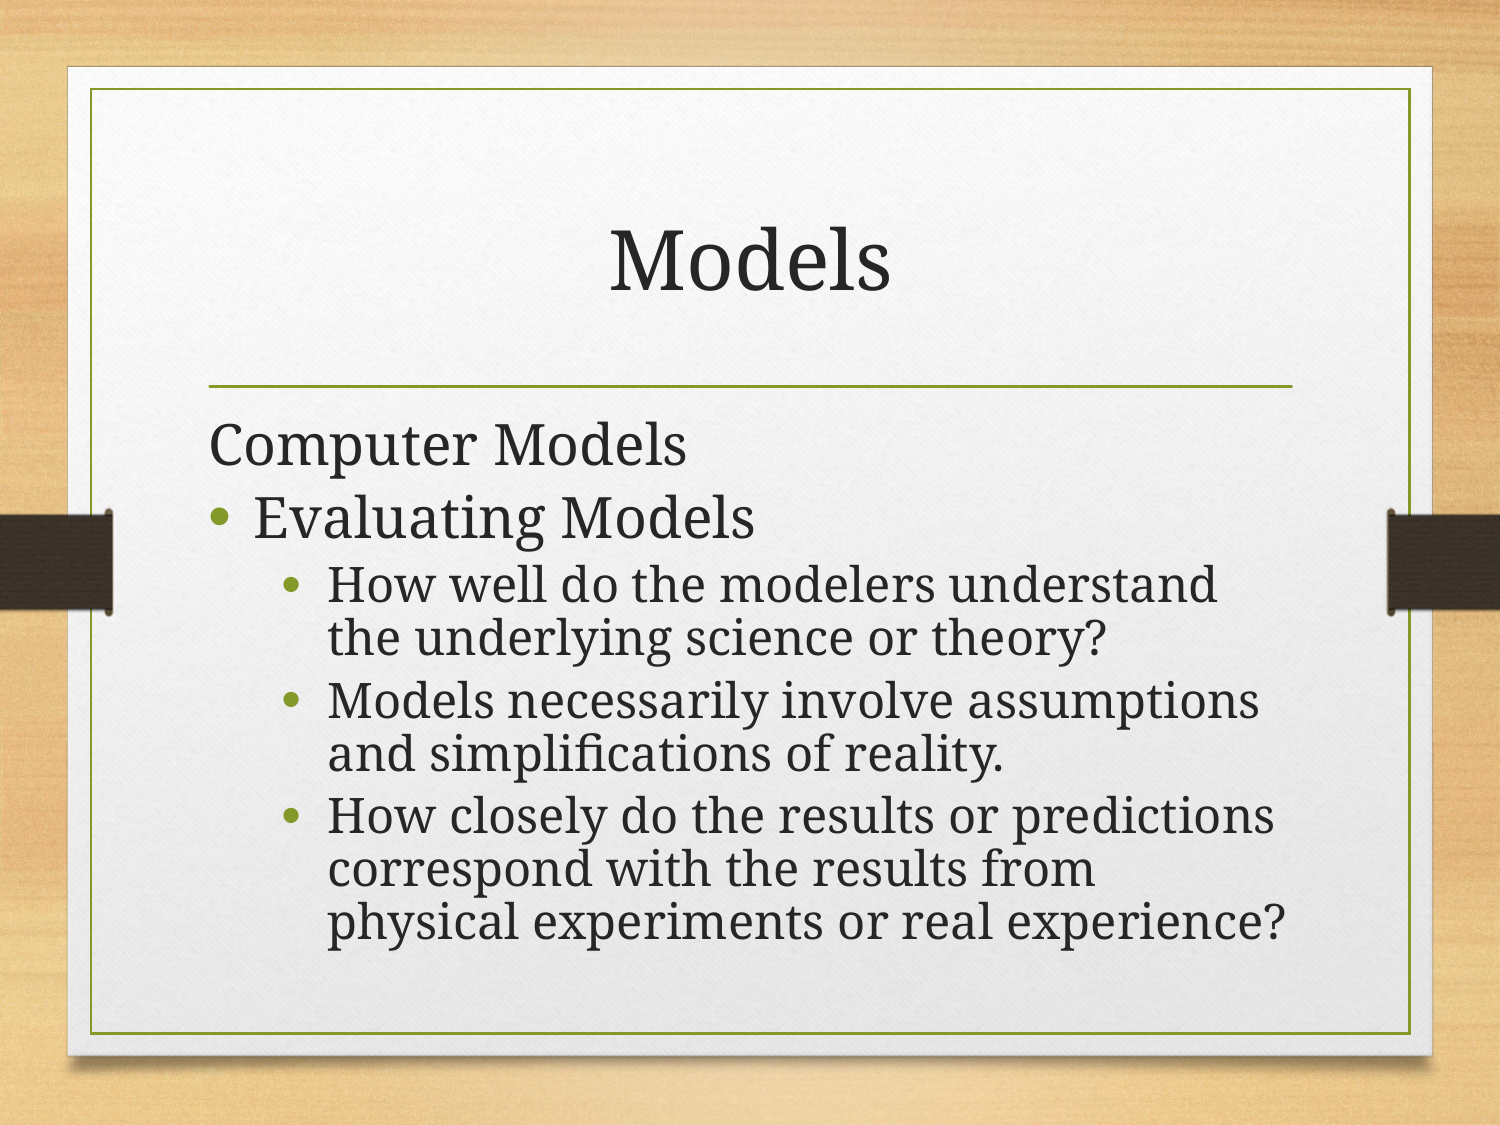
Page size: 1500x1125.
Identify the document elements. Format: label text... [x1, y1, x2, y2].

list Computer Models Evaluating Models How well do the modelers understand the underlying science or theory? Models necessarily involve assumptions and simplifications of reality. How closely do the results or predictions correspond with the results from physical experiments or real experience? [193, 408, 1309, 974]
picture [0, 0, 1500, 1125]
title Models [193, 150, 1309, 365]
